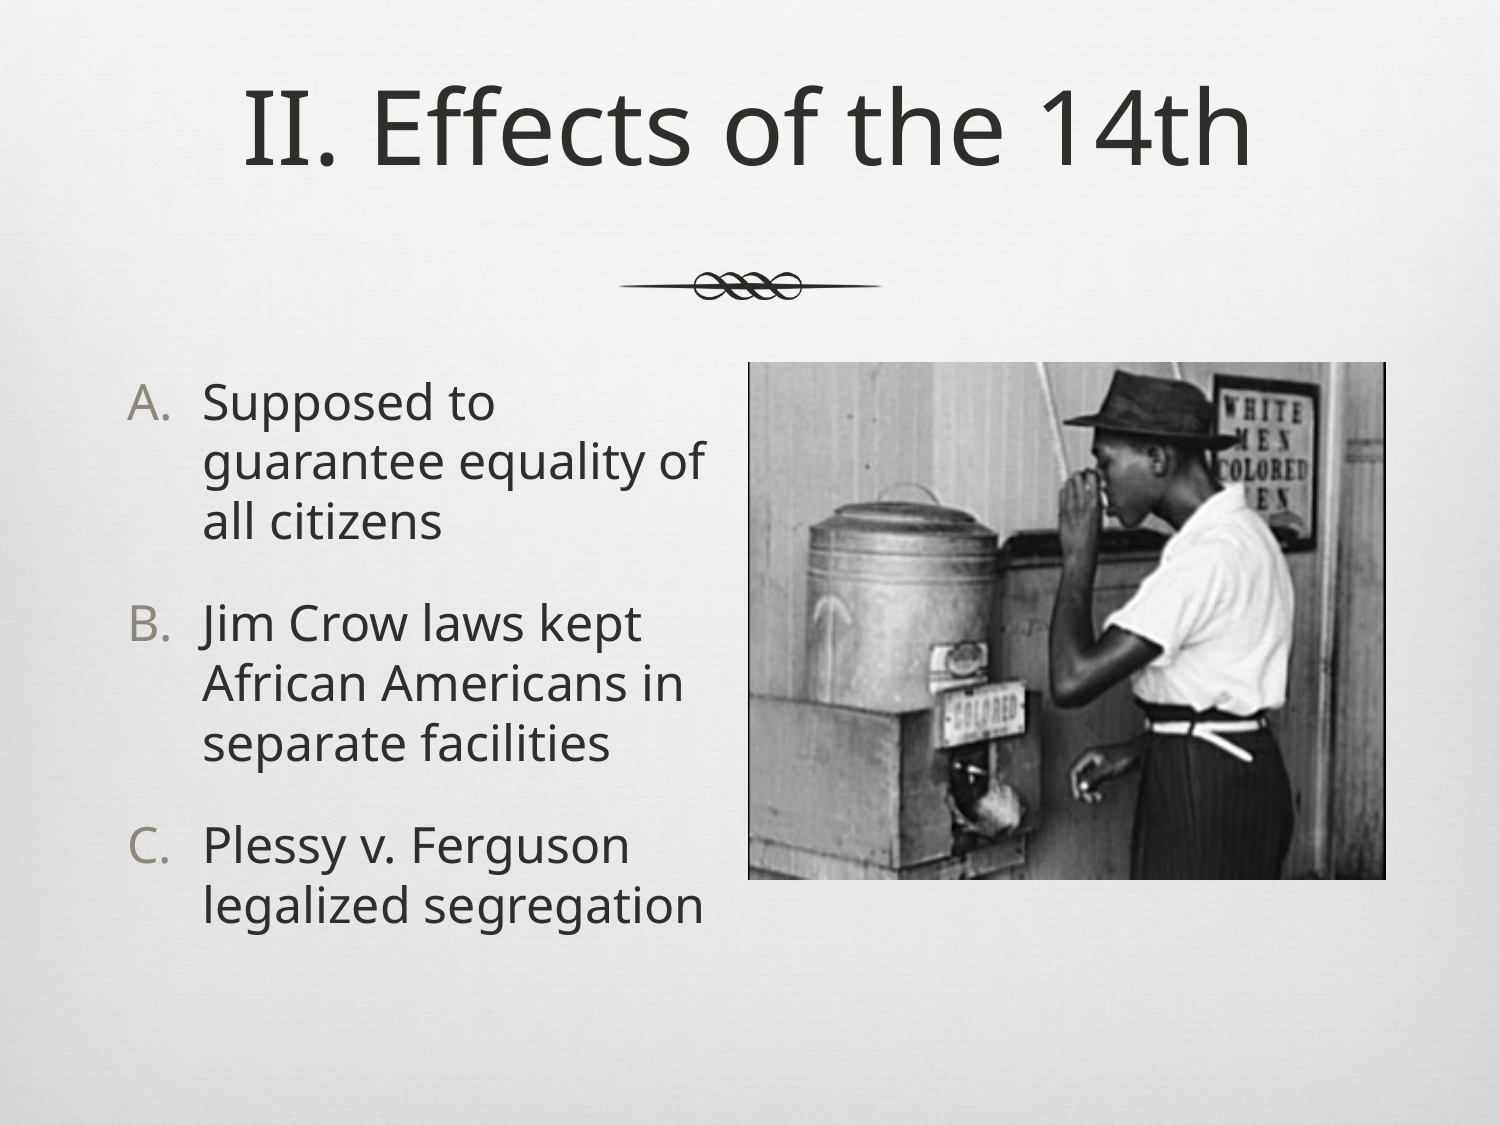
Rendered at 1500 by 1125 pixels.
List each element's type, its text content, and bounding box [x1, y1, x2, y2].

picture [747, 361, 1387, 880]
list Supposed to guarantee equality of all citizens Jim Crow laws kept African Americans in separate facilities Plessy v. Ferguson legalized segregation [112, 362, 749, 963]
title II. Effects of the 14th [112, 11, 1388, 236]
picture [615, 272, 885, 300]
